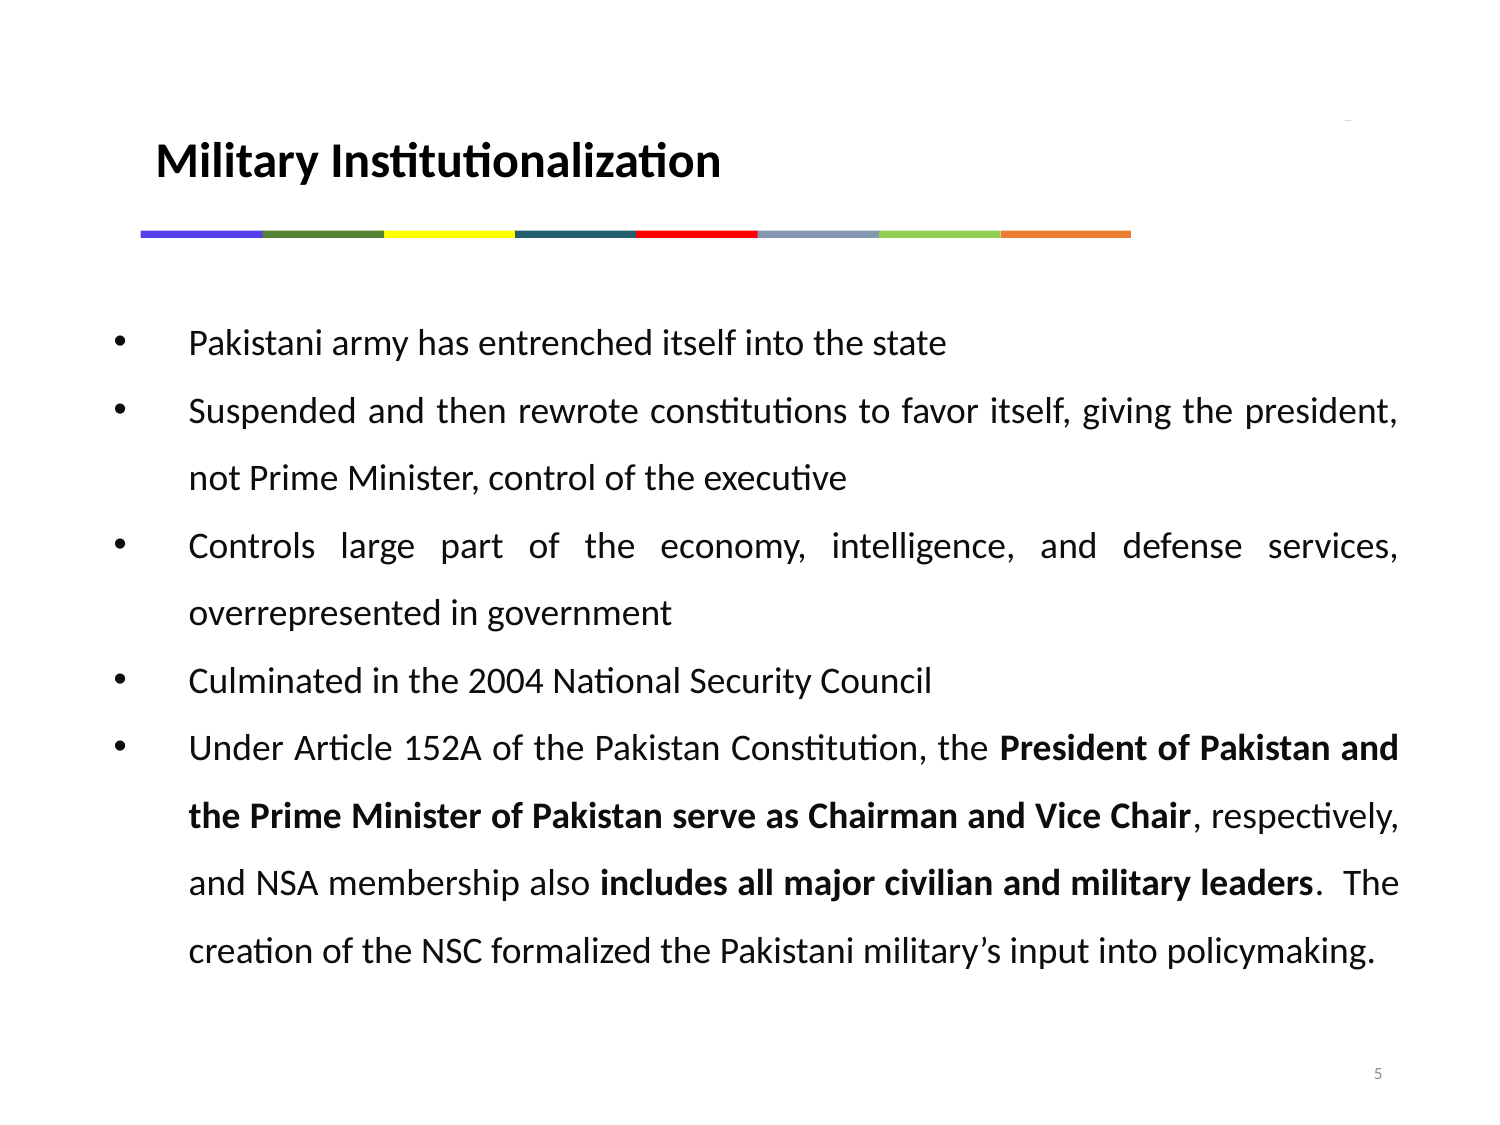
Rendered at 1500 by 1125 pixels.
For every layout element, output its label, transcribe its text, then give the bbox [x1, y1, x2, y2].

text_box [140, 230, 1131, 239]
slide_number 5 [1060, 1042, 1398, 1103]
text_box Pakistani army has entrenched itself into the state Suspended and then rewrote constitutions to favor itself, giving the president, not Prime Minister, control of the executive Controls large part of the economy, intelligence, and defense services, overrepresented in government Culminated in the 2004 National Security Council Under Article 152A of the Pakistan Constitution, the President of Pakistan and the Prime Minister of Pakistan serve as Chairman and Vice Chair, respectively, and NSA membership also includes all major civilian and military leaders. The creation of the NSC formalized the Pakistani military’s input into policymaking. [98, 288, 1415, 979]
text_box Military Institutionalization [140, 120, 1415, 266]
